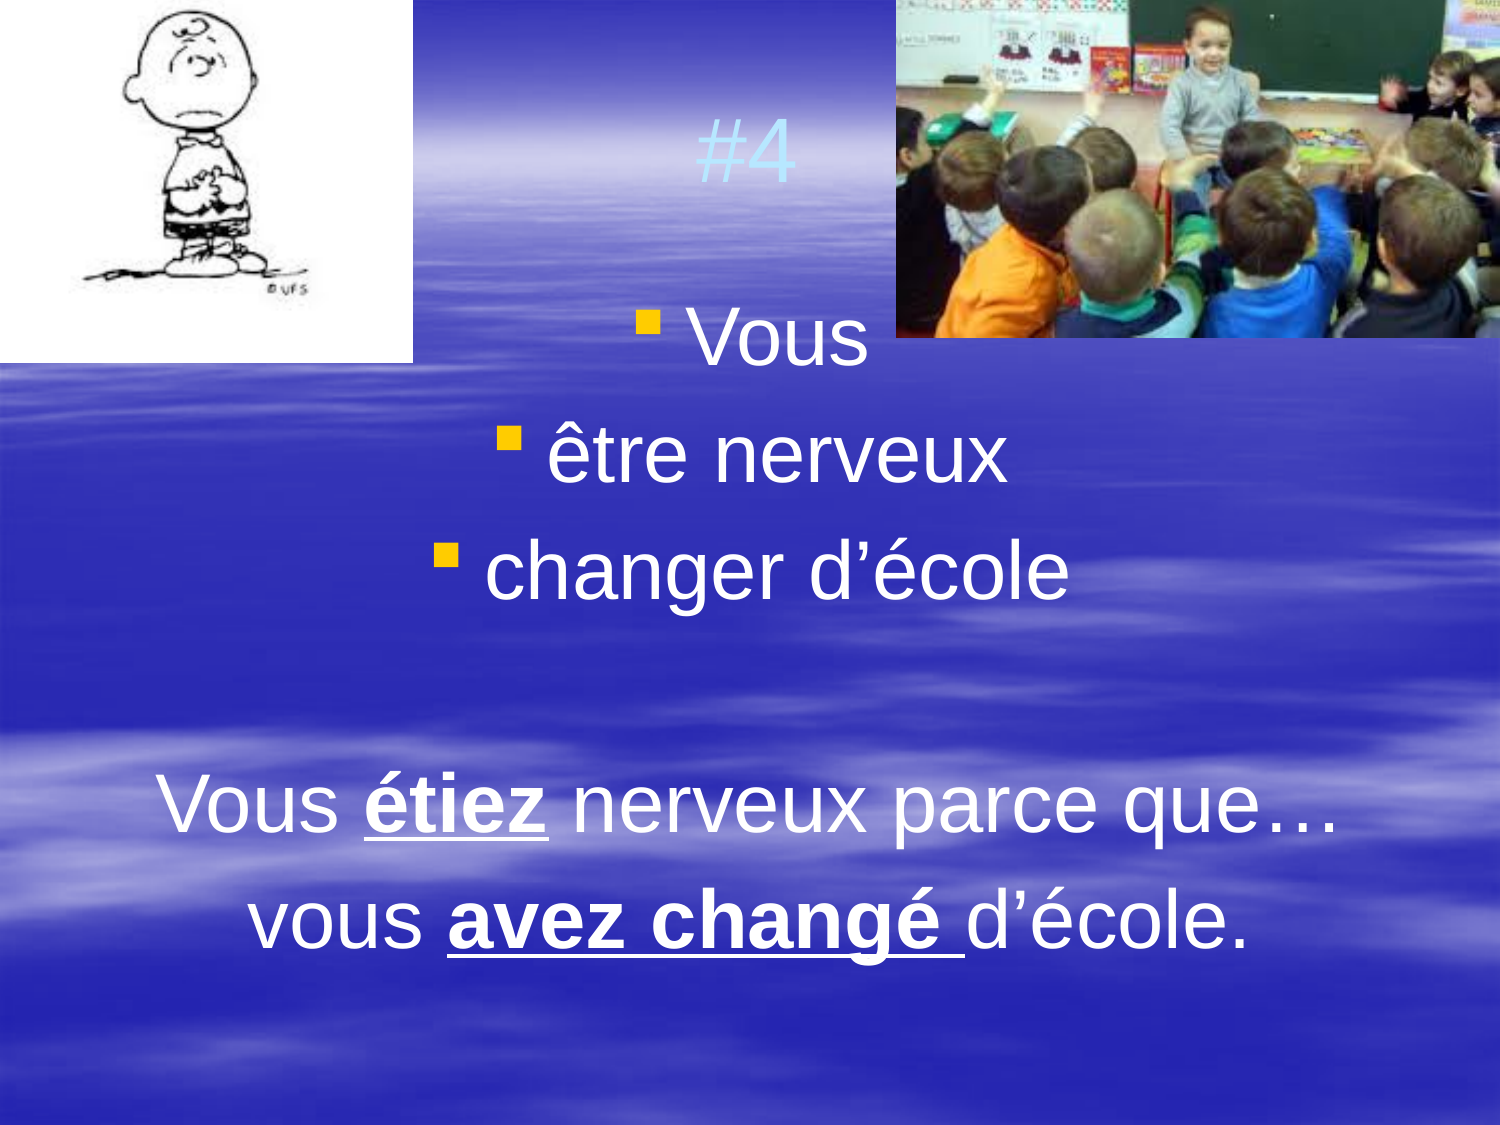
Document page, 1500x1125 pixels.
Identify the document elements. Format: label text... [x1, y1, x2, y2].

picture [896, 0, 1500, 338]
list Vous être nerveux changer d’école Vous étiez nerveux parce que… vous avez changé d’école. [0, 275, 1500, 1001]
title #4 [416, 37, 891, 255]
picture [0, 0, 413, 363]
